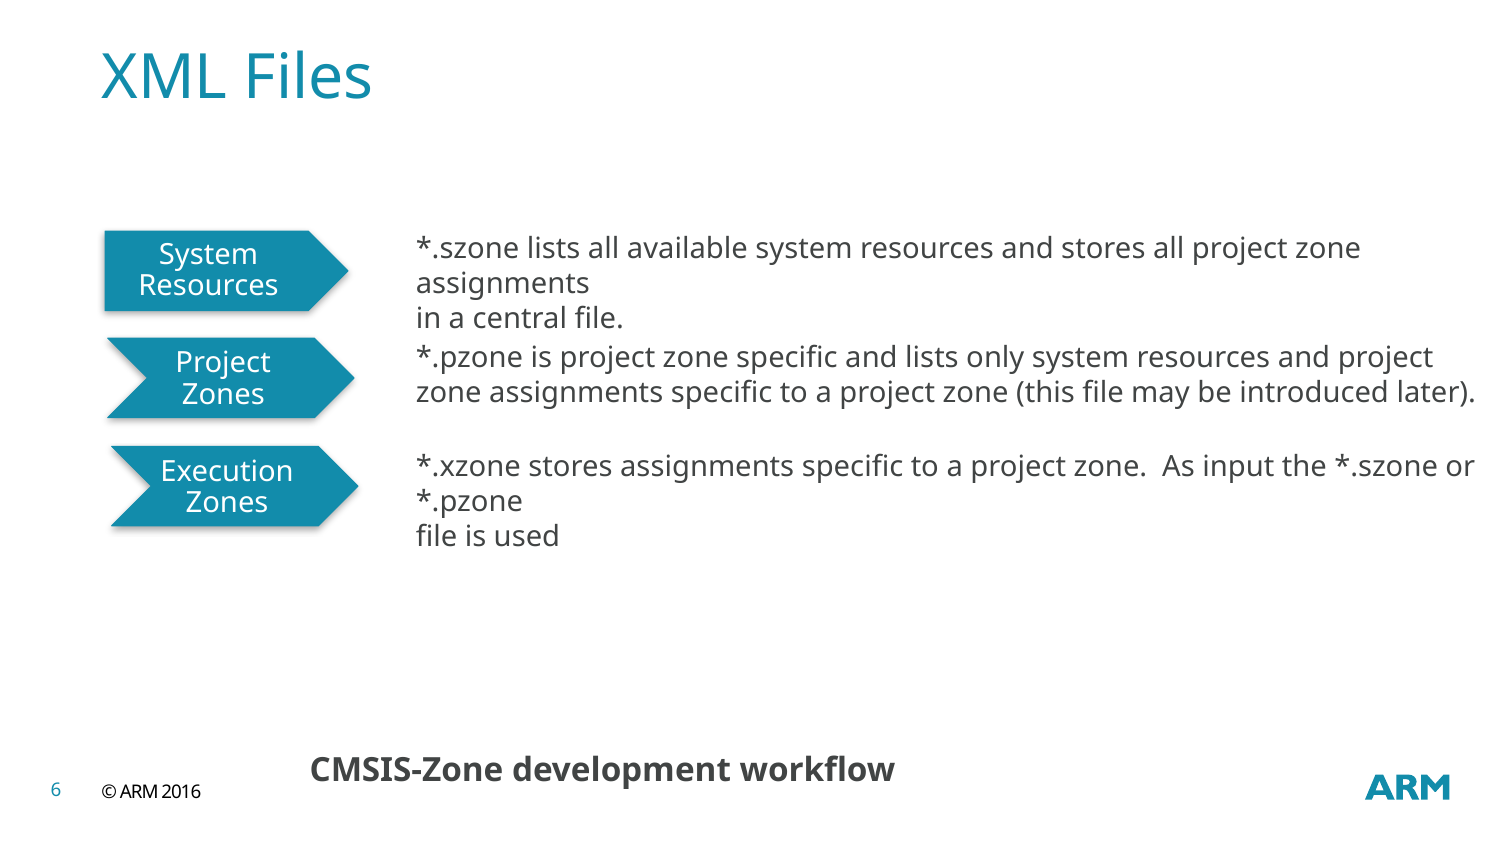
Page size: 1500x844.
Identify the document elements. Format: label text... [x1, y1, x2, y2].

text_box *.pzone is project zone specific and lists only system resources and project zone assignments specific to a project zone (this file may be introduced later). [401, 330, 1500, 416]
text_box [107, 337, 355, 418]
text_box System Resources [108, 250, 309, 292]
text_box *.szone lists all available system resources and stores all project zone assignments in a central file. [401, 221, 1500, 330]
text_box CMSIS-Zone development workflow [281, 747, 909, 795]
title XML Files [101, 44, 1349, 113]
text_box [111, 446, 359, 527]
text_box *.xzone stores assignments specific to a project zone. As input the *.szone or *.pzone file is used [401, 439, 1500, 560]
text_box [104, 230, 349, 312]
